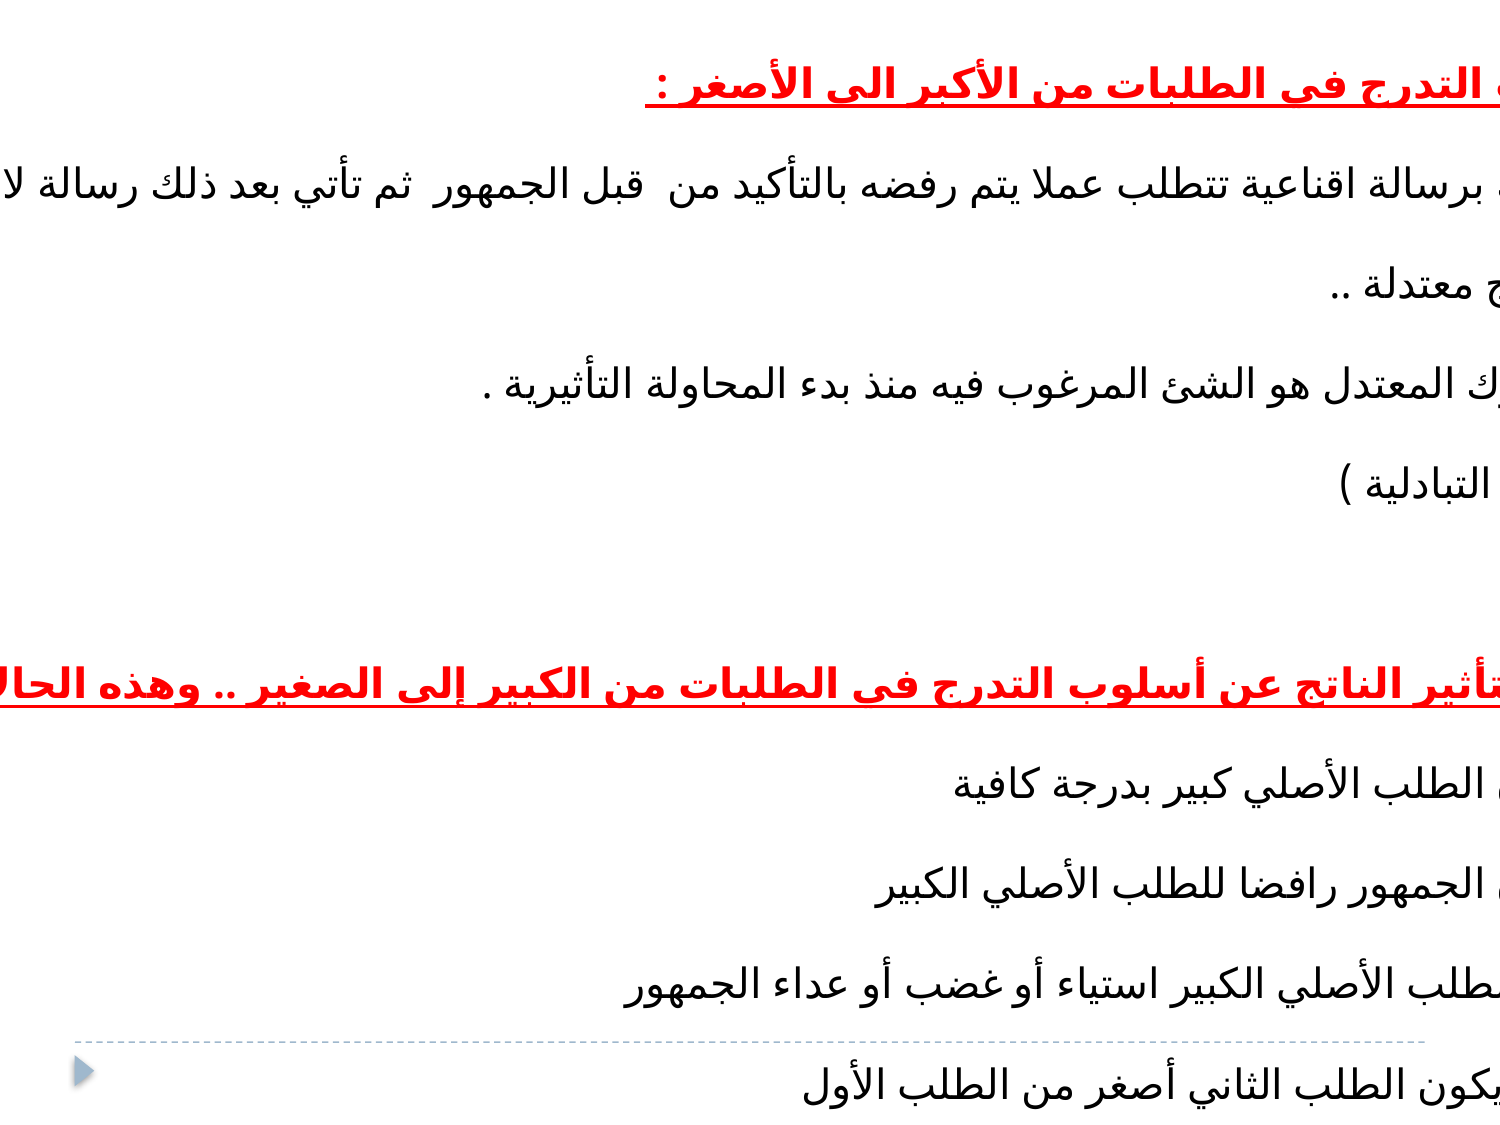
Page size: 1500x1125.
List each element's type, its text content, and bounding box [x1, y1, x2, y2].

text_box 2- أسلوب التدرج في الطلبات من الأكبر الى الأصغر : يبدأ التكتيك برسالة اقناعية تتطلب عملا يتم رفضه بالتأكيد من قبل الجمهور ثم تأتي بعد ذلك رسالة لاحقة تتطلب نتائج معتدلة .. وهذا السلوك المعتدل هو الشئ المرغوب فيه منذ بدء المحاولة التأثيرية . ( التنازلات التبادلية ) المساومة لحدوث التأثير الناتج عن أسلوب التدرج في الطلبات من الكبير إلى الصغير .. وهذه الحالات هي : 1- أن يكون الطلب الأصلي كبير بدرجة كافية 2- أن يكون الجمهور رافضا للطلب الأصلي الكبير 3- ألا يثير الطلب الأصلي الكبير استياء أو غضب أو عداء الجمهور 4- لا بد أن يكون الطلب الثاني أصغر من الطلب الأول [0, 49, 1500, 1115]
